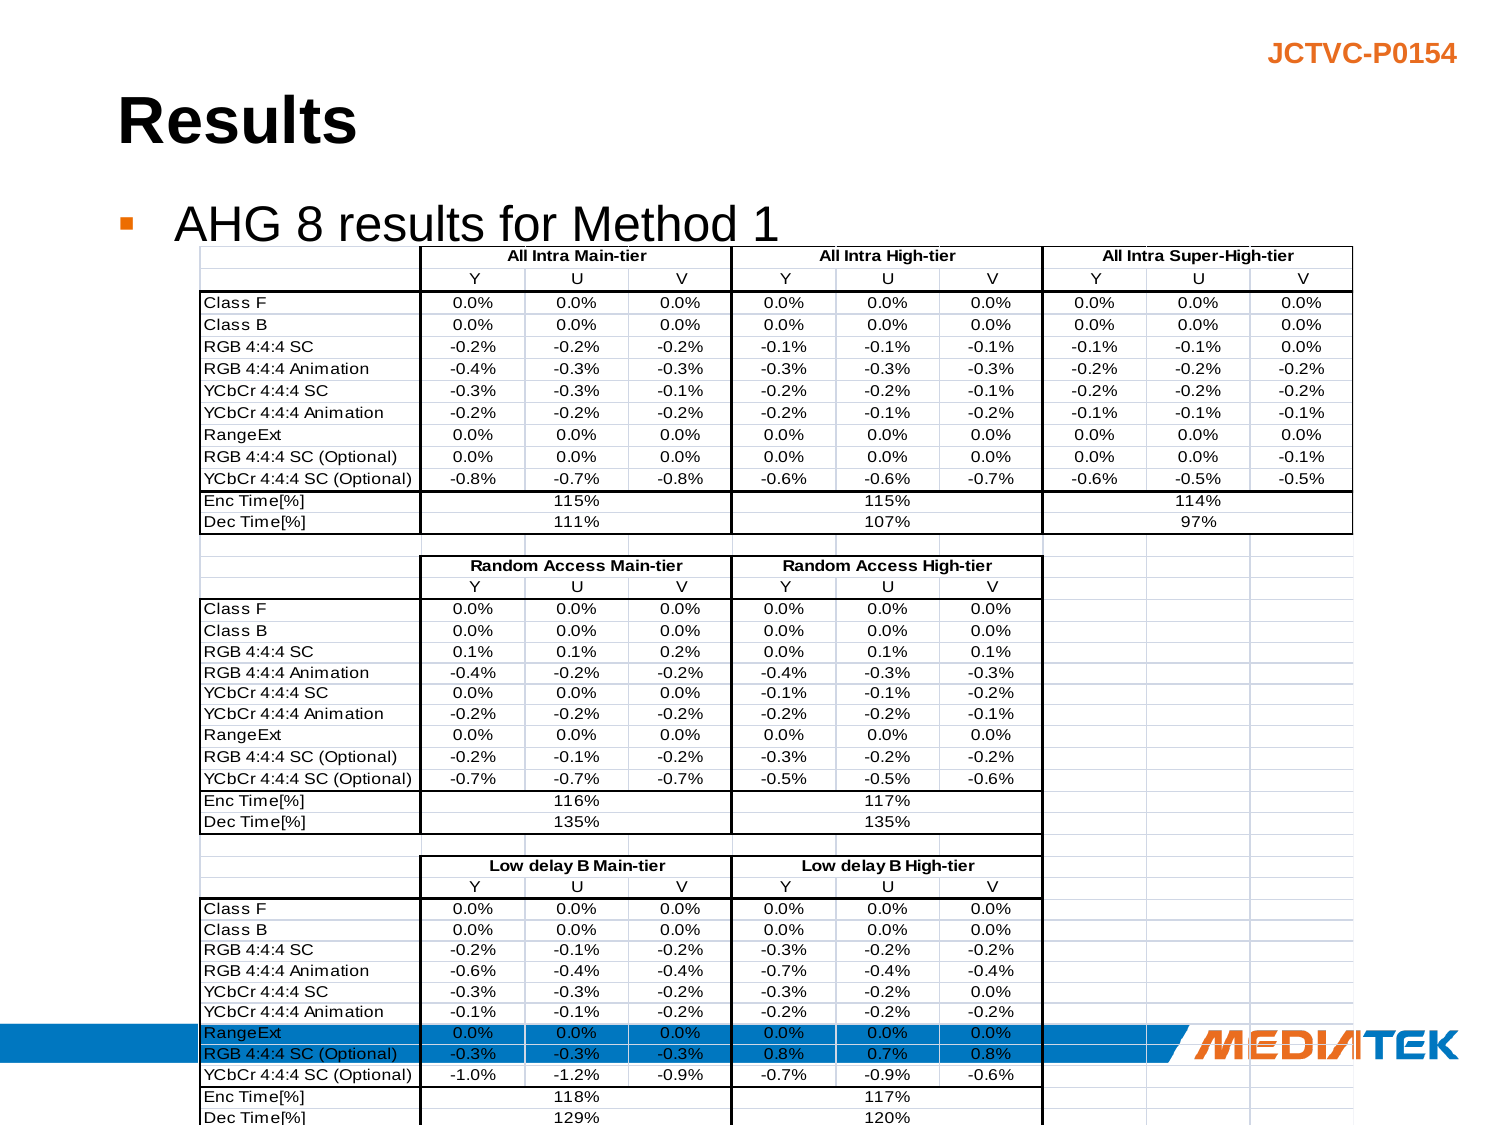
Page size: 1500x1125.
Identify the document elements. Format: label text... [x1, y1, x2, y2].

picture [0, 245, 1355, 1125]
list AHG 8 results for Method 1 [102, 184, 1425, 998]
picture [1356, 1023, 1459, 1063]
title Results [102, 62, 1426, 172]
